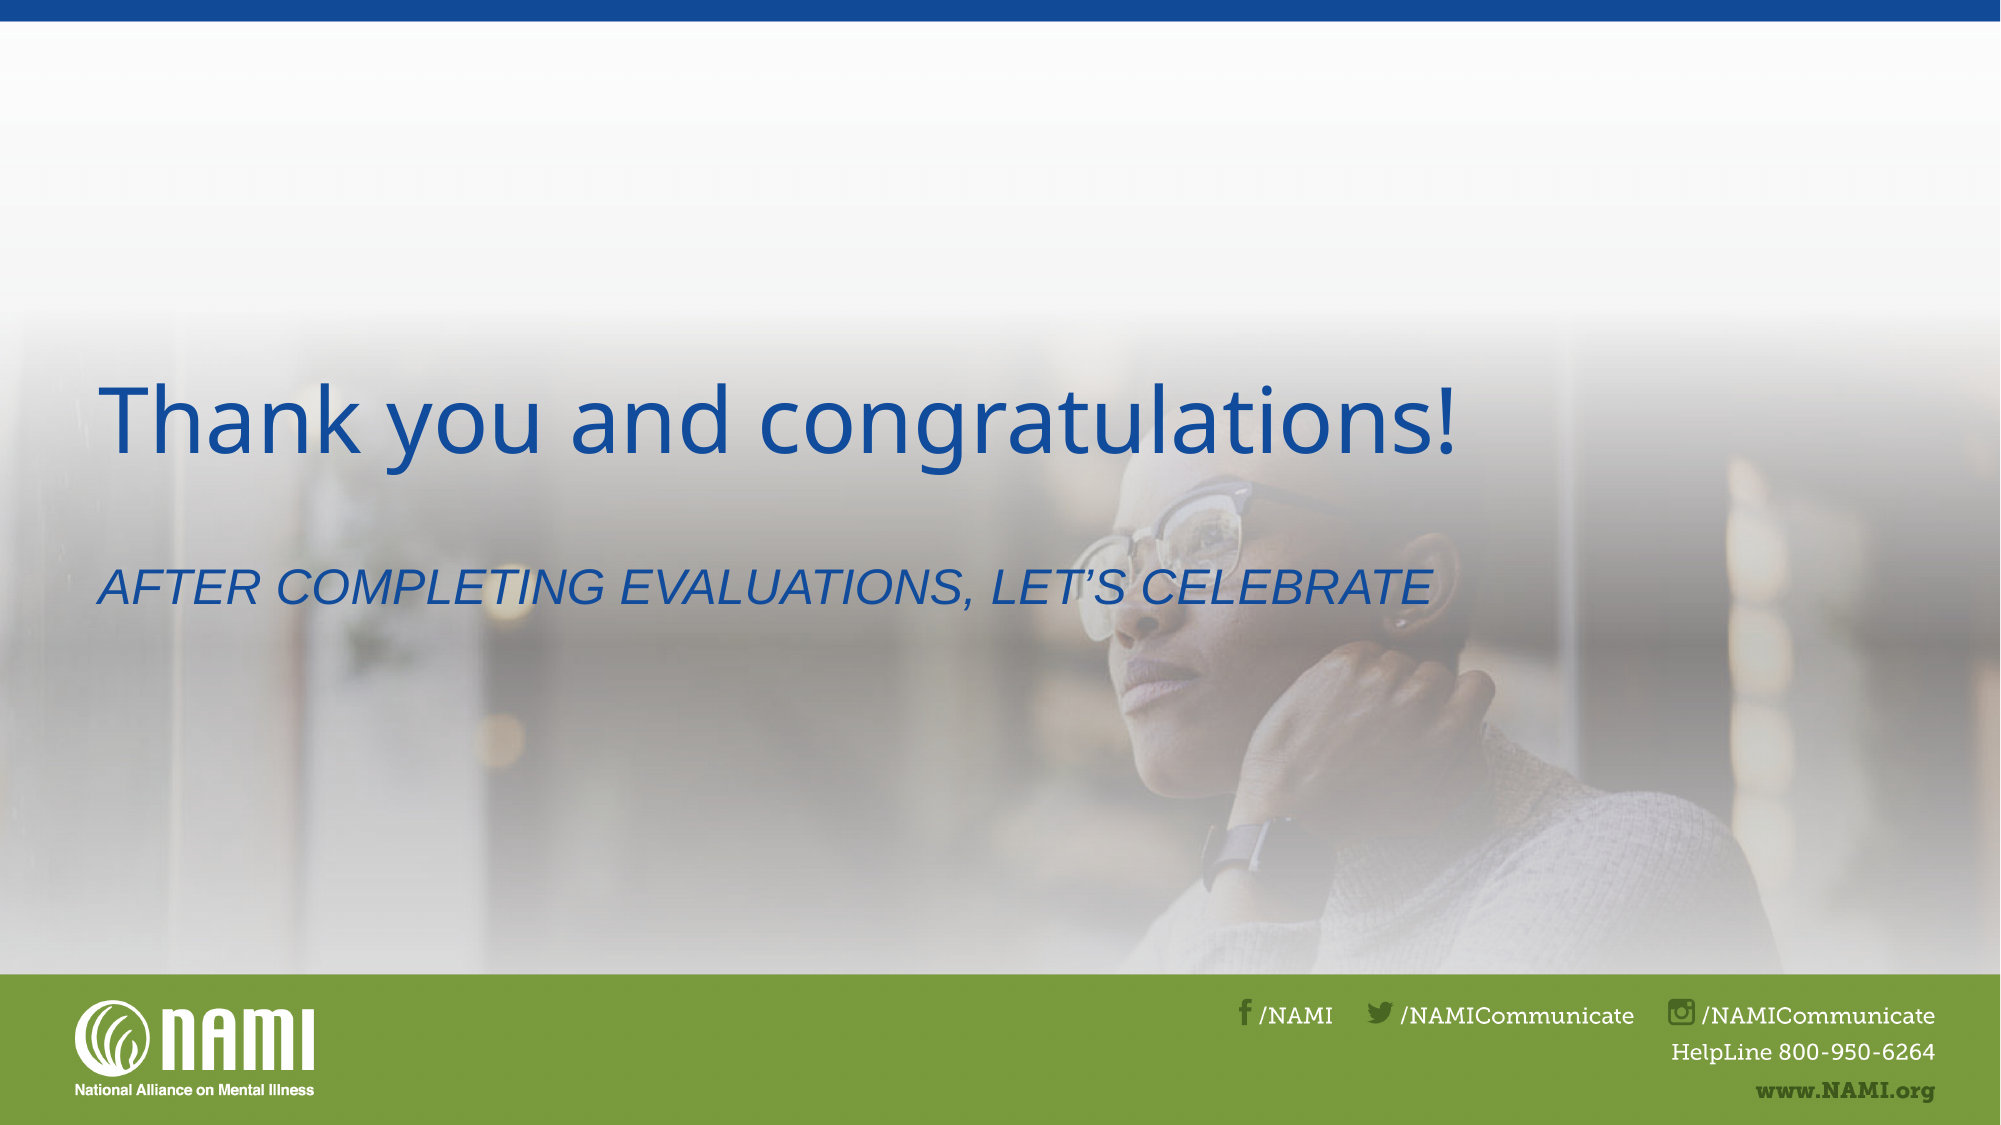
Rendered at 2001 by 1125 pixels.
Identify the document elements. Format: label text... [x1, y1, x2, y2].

title Thank you and congratulations! [83, 315, 1863, 533]
picture [0, 0, 2001, 1125]
subtitle After completing evaluations, let’s celebrate [83, 553, 1750, 863]
